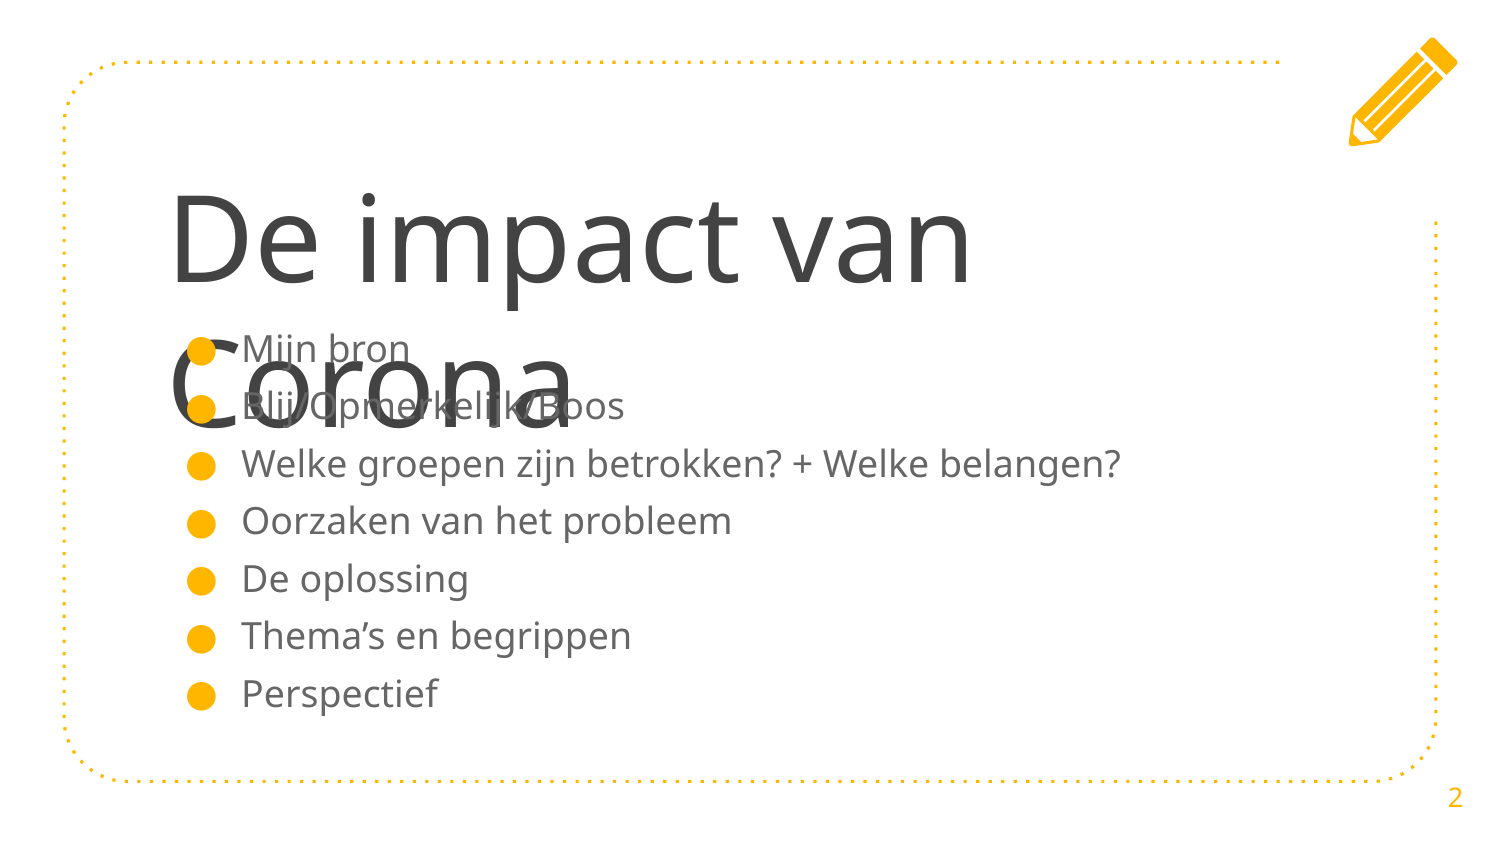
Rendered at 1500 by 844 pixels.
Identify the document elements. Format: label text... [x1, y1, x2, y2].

list Mijn bron Blij/Opmerkelijk/Boos Welke groepen zijn betrokken? + Welke belangen? Oorzaken van het probleem De oplossing Thema’s en begrippen Perspectief [151, 309, 1388, 740]
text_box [1348, 37, 1458, 147]
title De impact van Corona [151, 146, 1388, 287]
slide_number 2 [1411, 753, 1500, 844]
